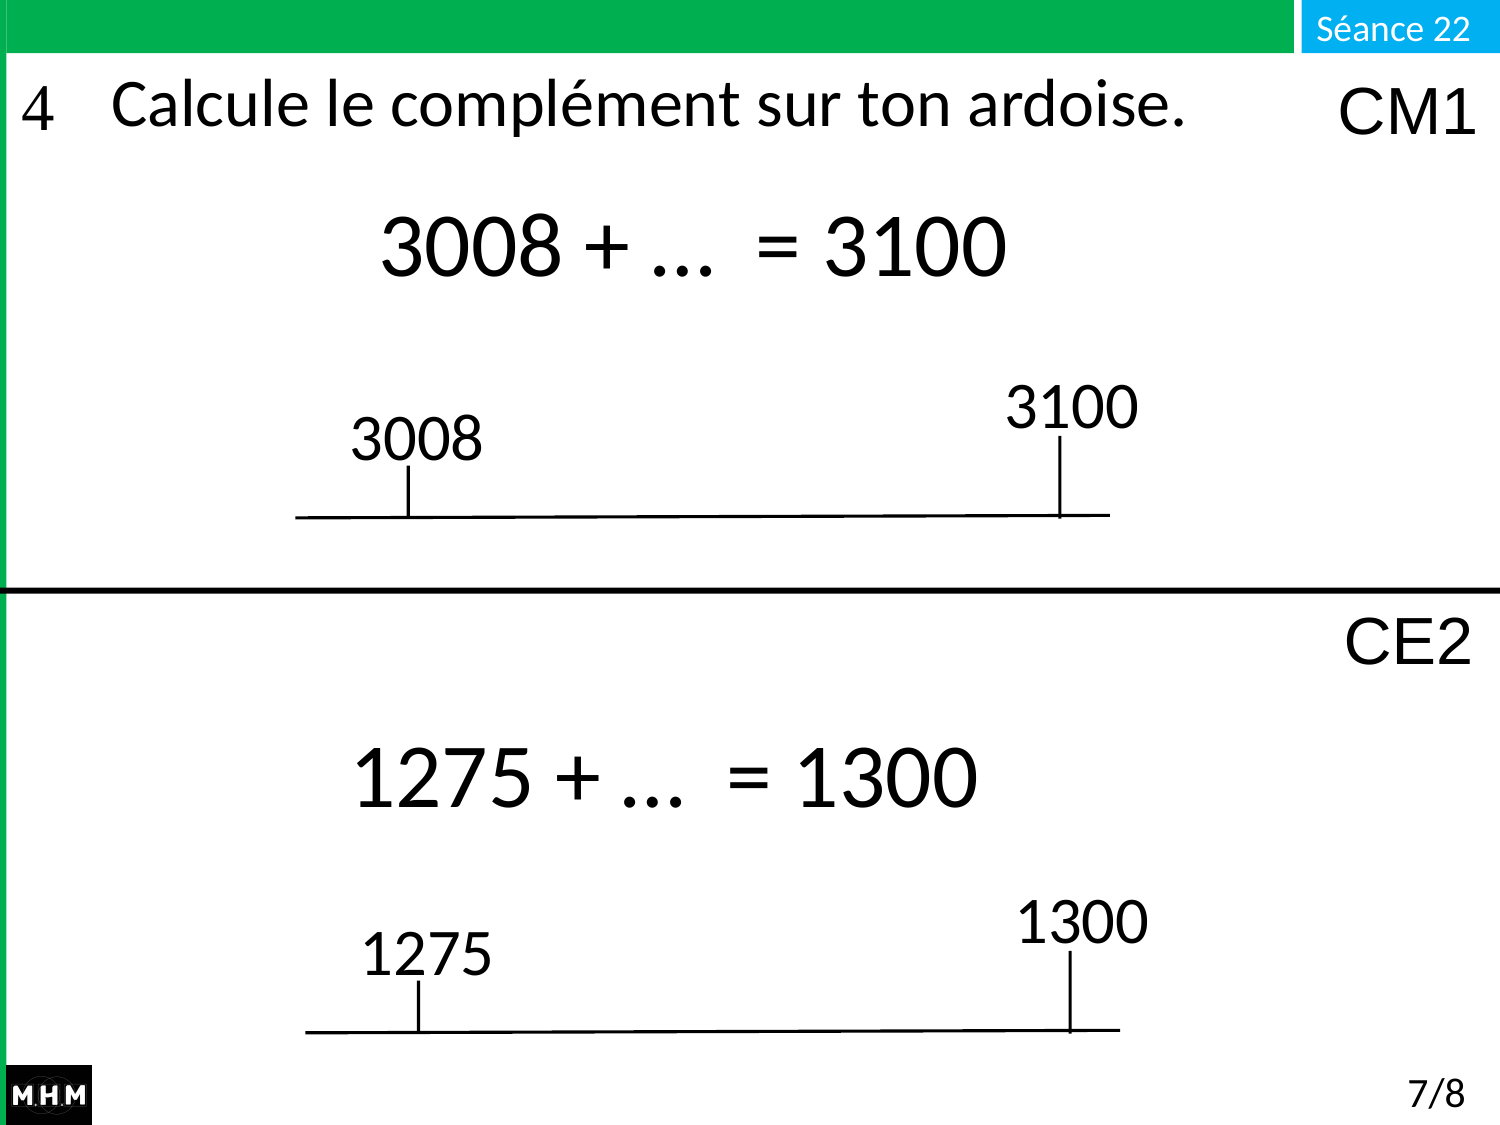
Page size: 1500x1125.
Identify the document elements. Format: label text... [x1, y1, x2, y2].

title Calcule le complément sur ton ardoise. [96, 60, 1322, 150]
list 7/8 [1373, 1064, 1500, 1125]
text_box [295, 354, 1172, 519]
text_box CM1 [1322, 60, 1500, 150]
picture [6, 1065, 92, 1125]
text_box CE2 [1328, 590, 1500, 680]
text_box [305, 868, 1182, 1034]
text_box 1275 + … = 1300 [324, 708, 1004, 834]
text_box 3008 + … = 3100 [324, 177, 1063, 302]
